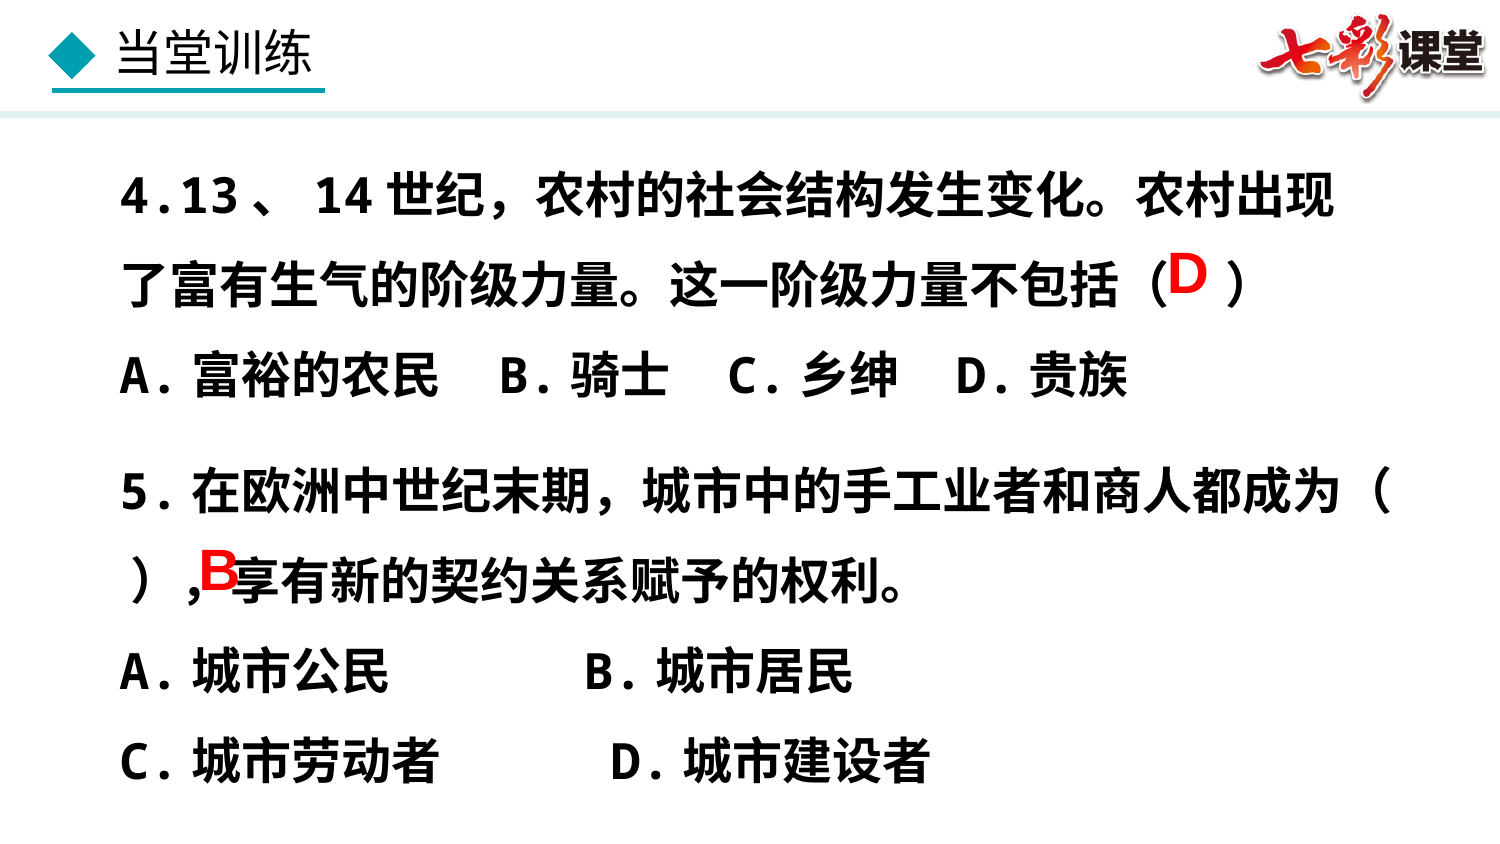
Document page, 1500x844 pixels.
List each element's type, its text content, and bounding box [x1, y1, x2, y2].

text_box B [183, 525, 256, 610]
picture [1254, 8, 1491, 104]
text_box 5.在欧洲中世纪末期，城市中的手工业者和商人都成为（ ），享有新的契约关系赋予的权利。 A.城市公民 B.城市居民 C.城市劳动者 D.城市建设者 [104, 421, 1430, 797]
text_box D [1152, 227, 1224, 313]
text_box 4.13、14世纪，农村的社会结构发生变化。农村出现了富有生气的阶级力量。这一阶级力量不包括（ ） A.富裕的农民 B.骑士 C.乡绅 D.贵族 [104, 126, 1351, 412]
